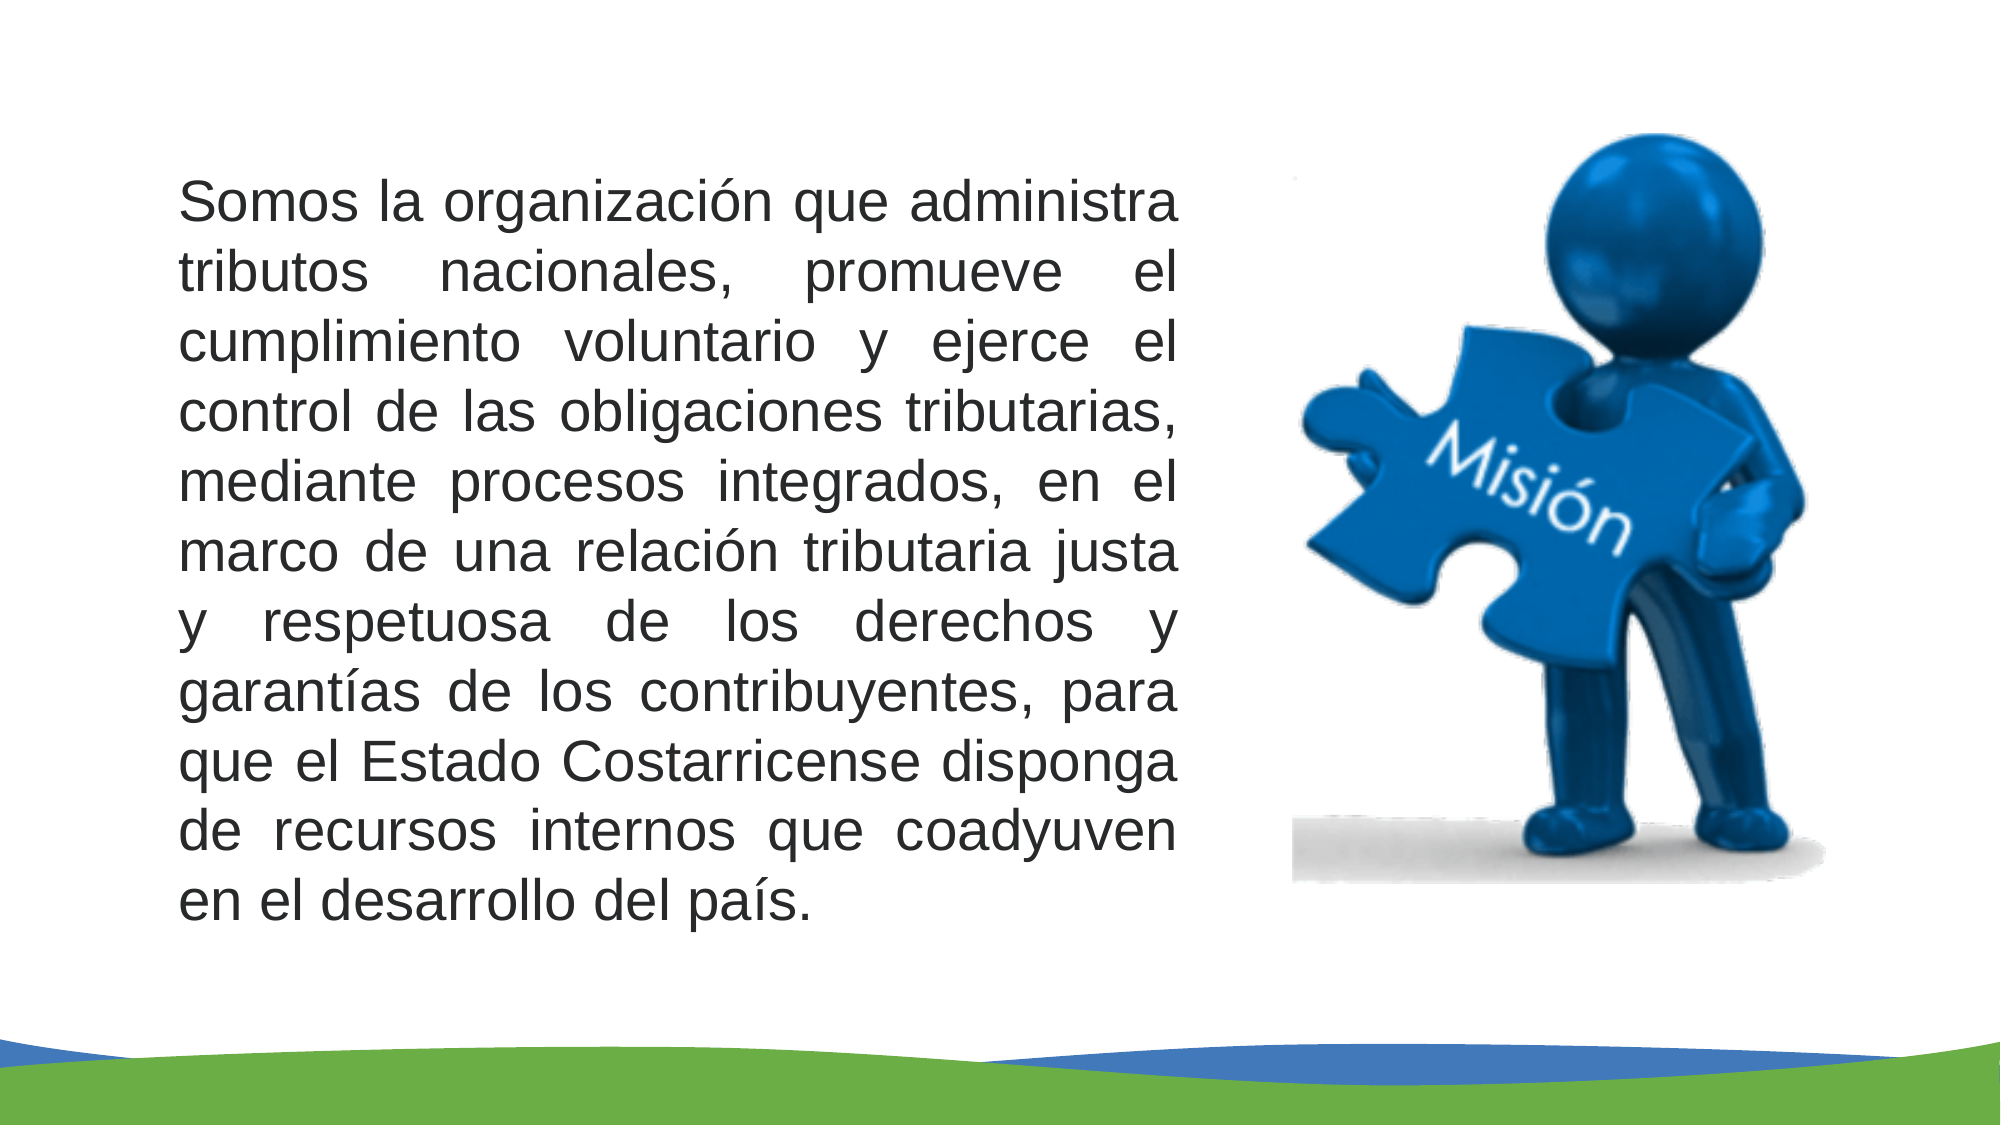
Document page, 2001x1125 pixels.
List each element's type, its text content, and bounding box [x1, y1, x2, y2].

text_box Somos la organización que administra tributos nacionales, promueve el cumplimiento voluntario y ejerce el control de las obligaciones tributarias, mediante procesos integrados, en el marco de una relación tributaria justa y respetuosa de los derechos y garantías de los contribuyentes, para que el Estado Costarricense disponga de recursos internos que coadyuven en el desarrollo del país. [163, 155, 1195, 940]
picture [1292, 133, 1826, 884]
